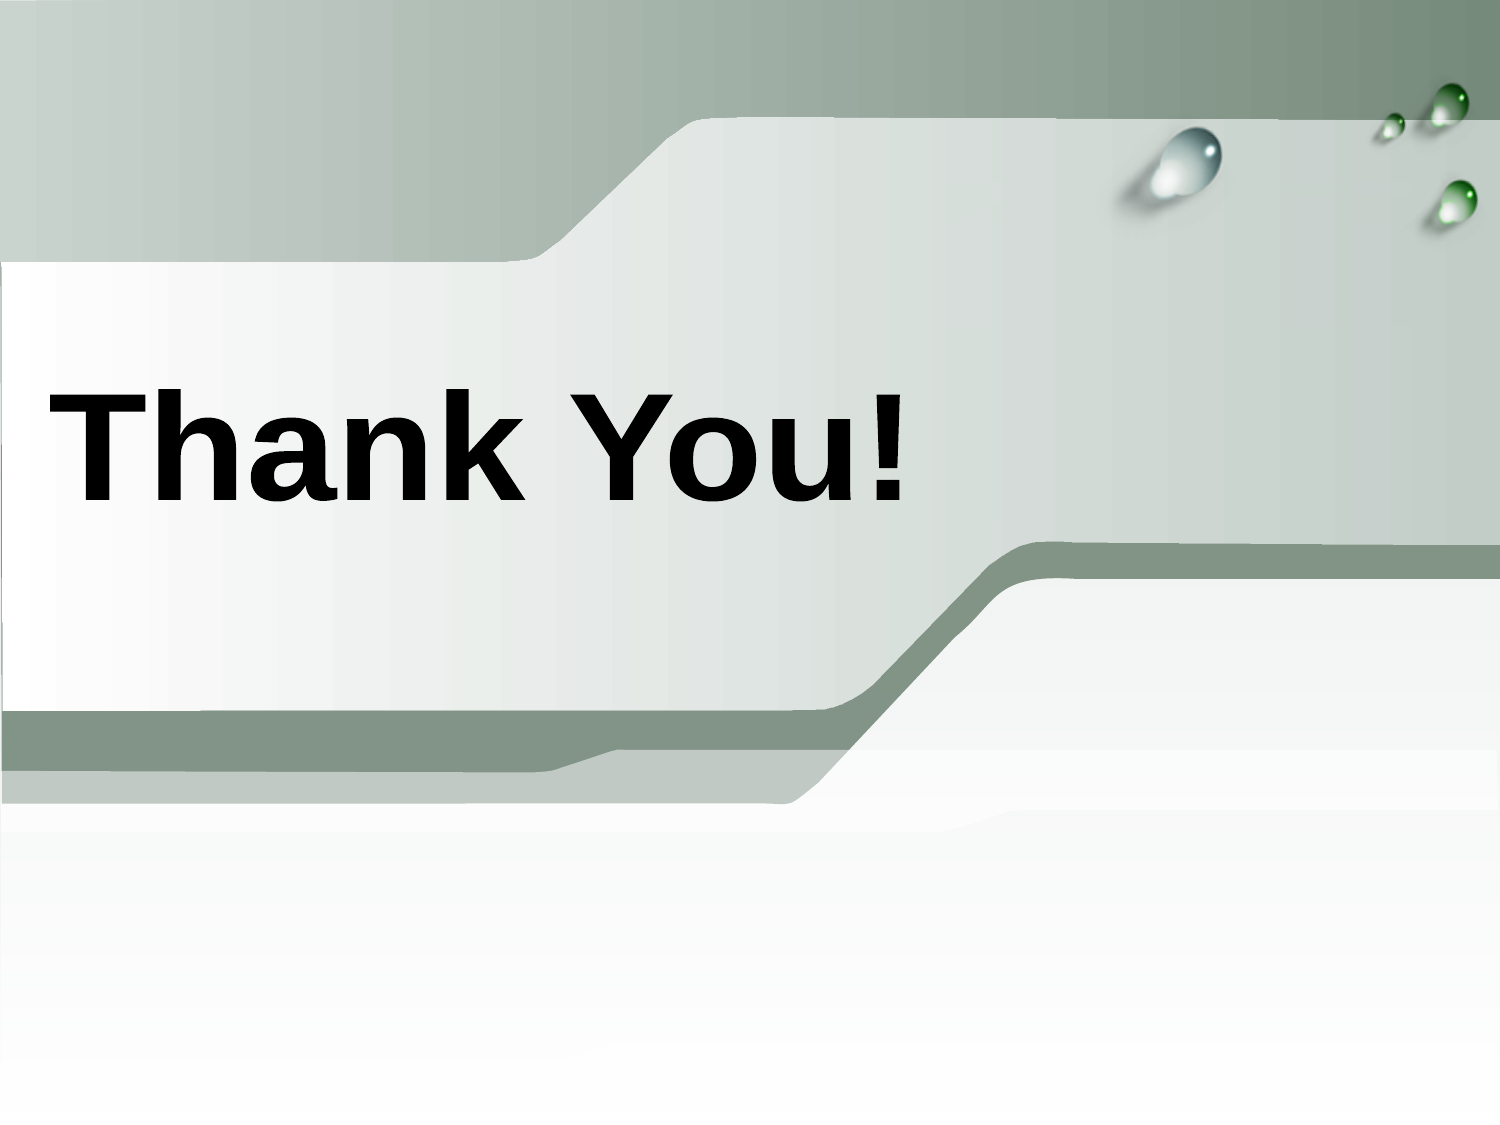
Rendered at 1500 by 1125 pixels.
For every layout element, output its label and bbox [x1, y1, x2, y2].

picture [1071, 0, 1500, 368]
